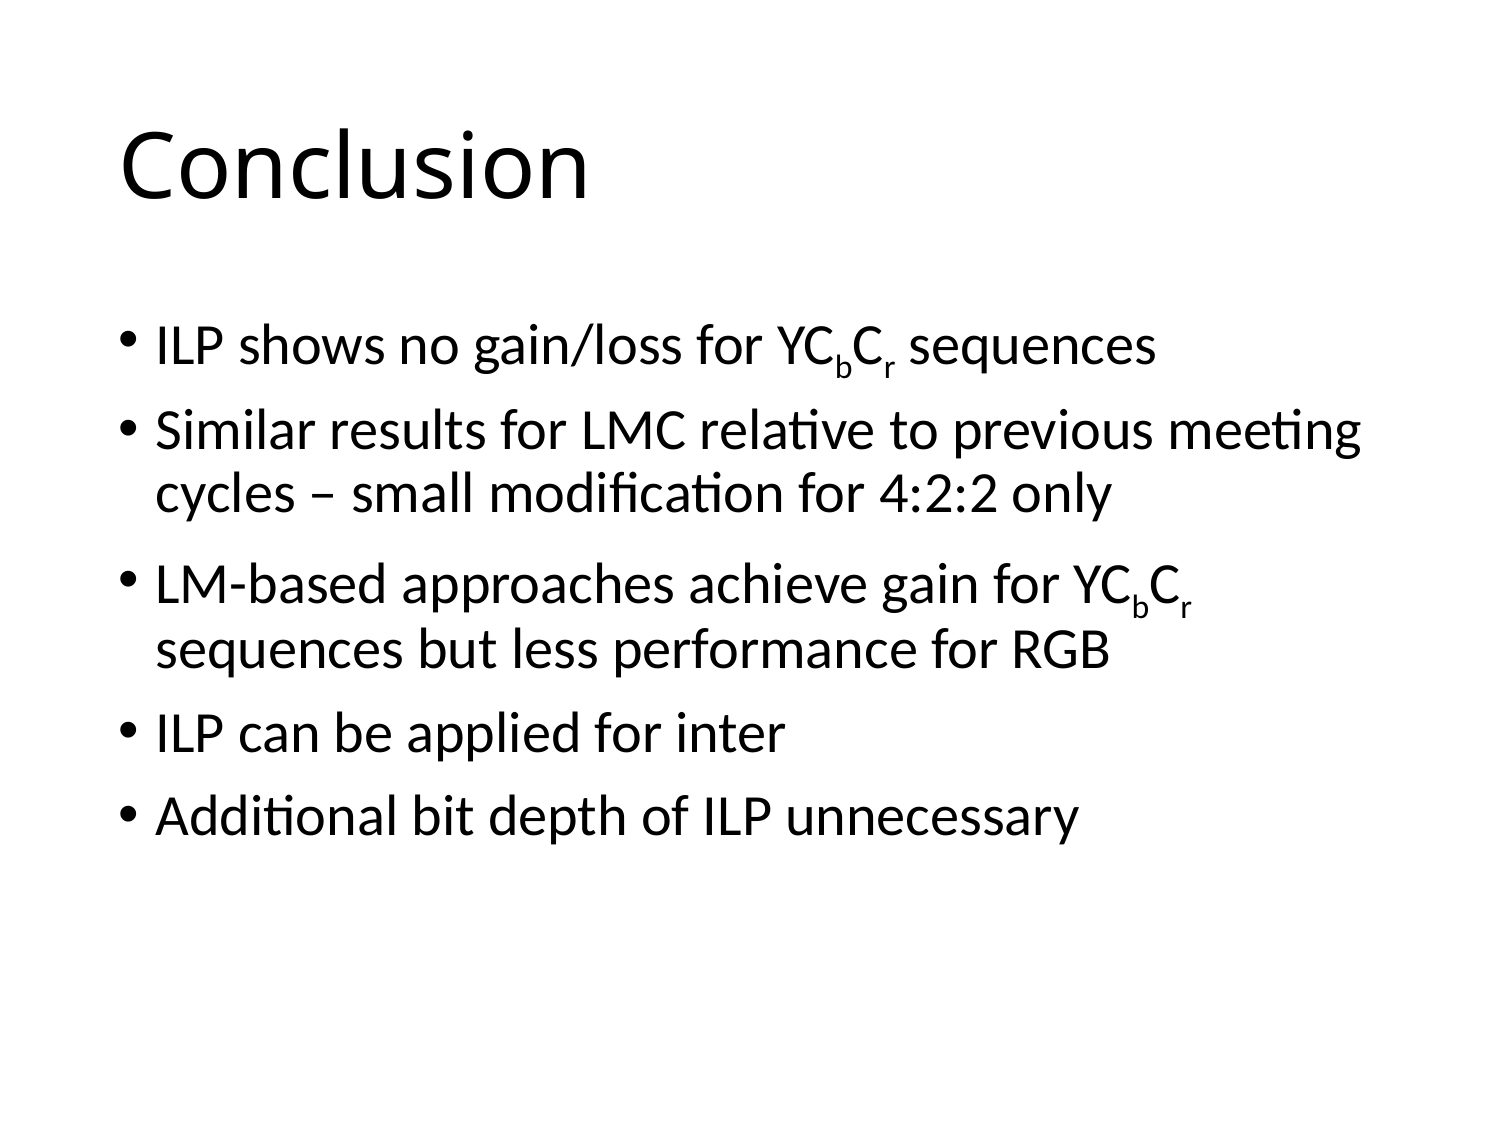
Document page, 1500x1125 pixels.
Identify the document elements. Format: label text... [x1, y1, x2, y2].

list ILP shows no gain/loss for YCbCr sequences Similar results for LMC relative to previous meeting cycles – small modification for 4:2:2 only LM-based approaches achieve gain for YCbCr sequences but less performance for RGB ILP can be applied for inter Additional bit depth of ILP unnecessary [103, 299, 1397, 1014]
title Conclusion [103, 59, 1397, 278]
